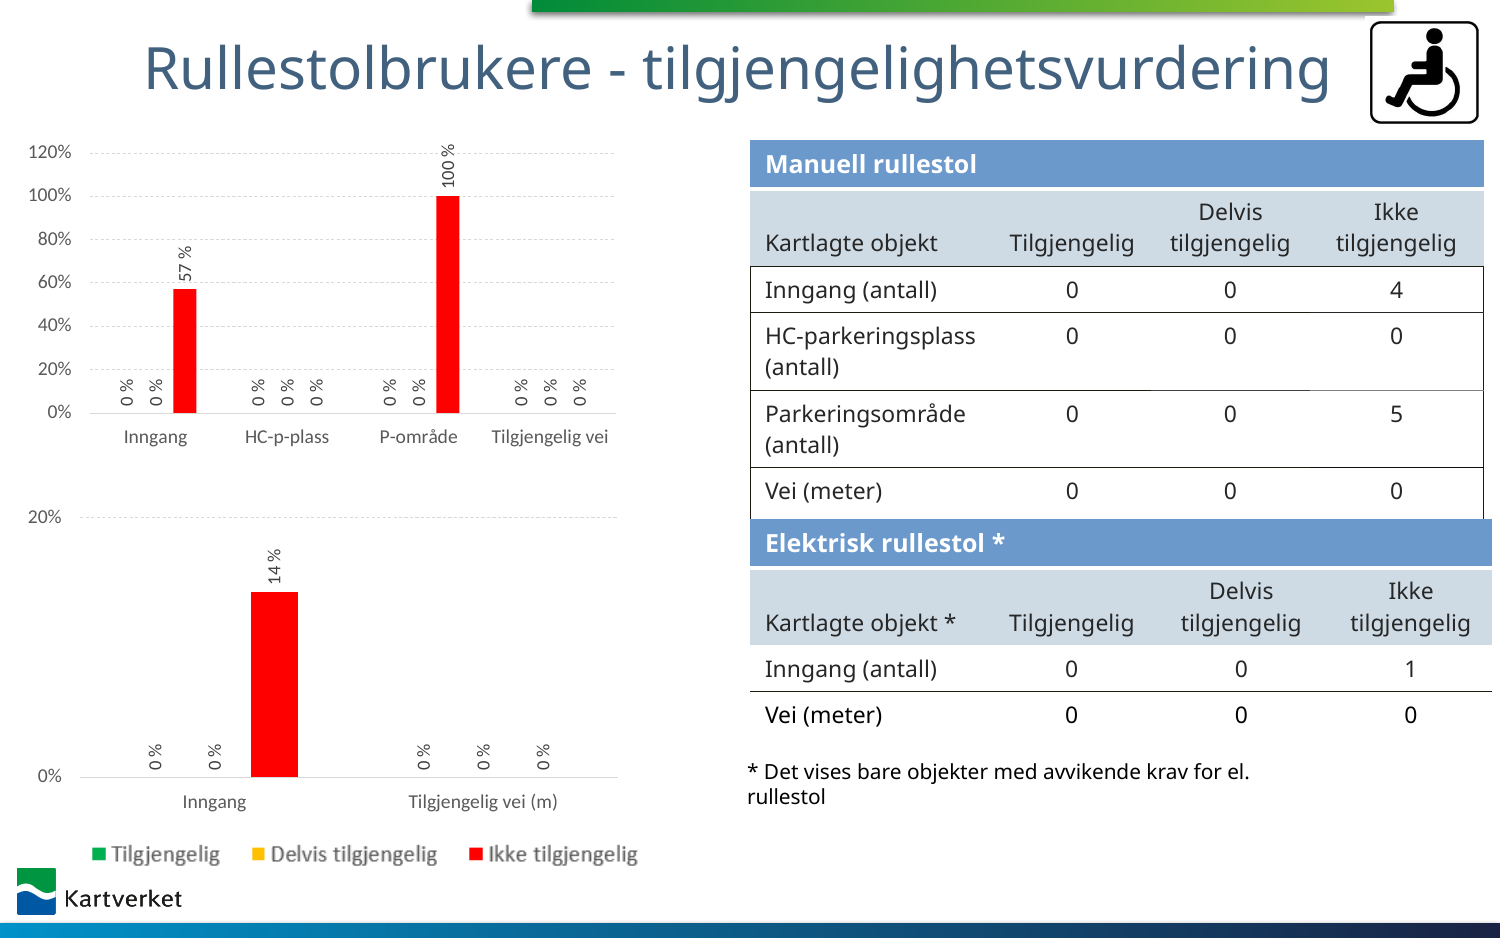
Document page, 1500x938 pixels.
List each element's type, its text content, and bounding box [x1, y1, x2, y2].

table_cell 0 [1151, 267, 1310, 312]
table_cell 0 [1151, 391, 1310, 467]
table_cell Kartlagte objekt * [750, 570, 991, 645]
table_cell 0 [991, 692, 1153, 738]
table_cell Delvis tilgjengelig [1153, 570, 1330, 645]
table_cell Vei (meter) [751, 468, 994, 519]
table_cell Parkeringsområde (antall) [751, 391, 994, 467]
table_cell Tilgjengelig [994, 191, 1151, 266]
table_cell 0 [1153, 645, 1330, 691]
picture [86, 838, 643, 870]
table_cell 1 [1330, 645, 1492, 691]
table_cell 5 [1310, 391, 1483, 467]
table_cell Tilgjengelig [991, 570, 1153, 645]
picture [1365, 16, 1484, 129]
table_cell 0 [994, 267, 1151, 312]
table_cell HC-parkeringsplass (antall) [751, 313, 994, 390]
text_box Rullestolbrukere - tilgjengelighetsvurdering [39, 12, 1348, 109]
table_cell 0 [994, 391, 1151, 467]
table_cell 0 [1153, 692, 1330, 738]
table_cell Kartlagte objekt [750, 191, 994, 266]
table_cell Inngang (antall) [751, 267, 994, 312]
picture [20, 499, 630, 822]
table_cell Ikke tilgjengelig [1310, 191, 1484, 266]
table_cell 0 [994, 313, 1151, 390]
table_cell 0 [1330, 692, 1492, 738]
table_header Elektrisk rullestol * [750, 519, 1492, 566]
table_header Manuell rullestol [750, 140, 1484, 187]
table_cell 4 [1310, 267, 1483, 312]
table_cell 0 [1310, 313, 1483, 390]
table_cell 0 [994, 468, 1151, 519]
table_cell Vei (meter) [750, 692, 991, 738]
table_cell 0 [1151, 468, 1310, 519]
table_cell Ikke tilgjengelig [1330, 570, 1492, 645]
table_cell Delvis tilgjengelig [1151, 191, 1310, 266]
table_cell 0 [991, 645, 1153, 691]
table_cell 0 [1151, 313, 1310, 390]
table_cell Inngang (antall) [750, 645, 991, 691]
picture [20, 135, 629, 457]
text_box * Det vises bare objekter med avvikende krav for el. rullestol [732, 751, 1317, 816]
table_cell 0 [1310, 468, 1483, 519]
